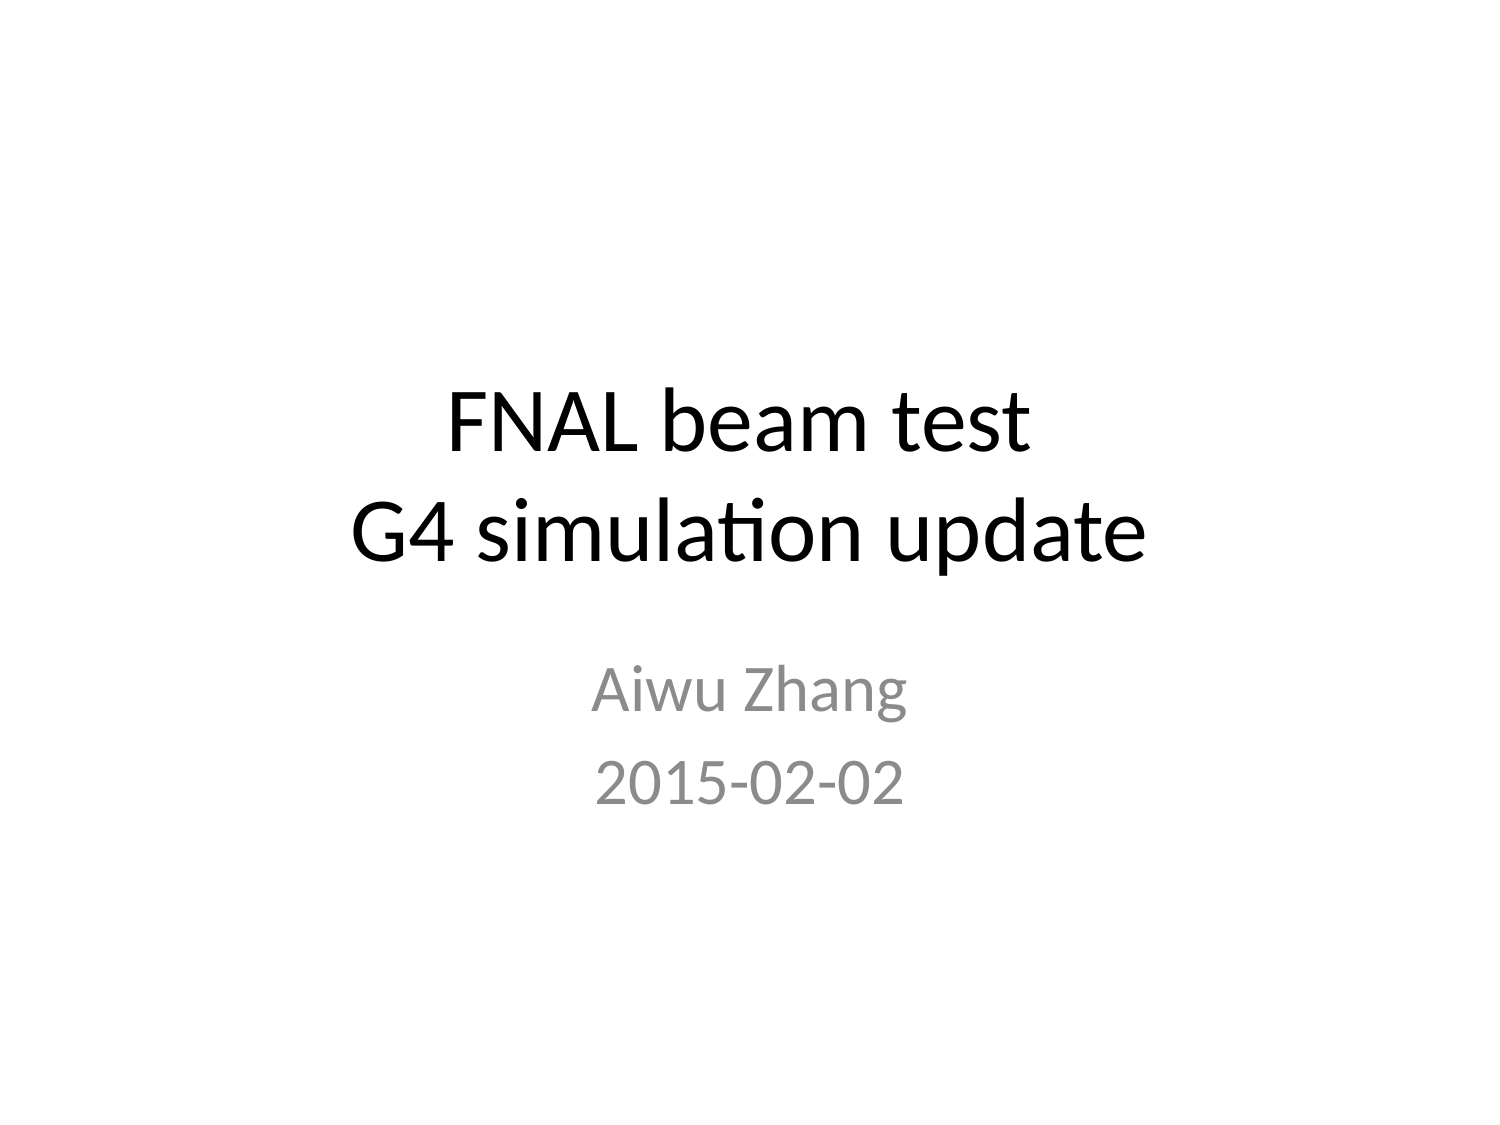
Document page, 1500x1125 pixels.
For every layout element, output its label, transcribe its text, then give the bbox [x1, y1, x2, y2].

subtitle Aiwu Zhang 2015-02-02 [225, 637, 1275, 925]
title FNAL beam test G4 simulation update [112, 349, 1388, 591]
